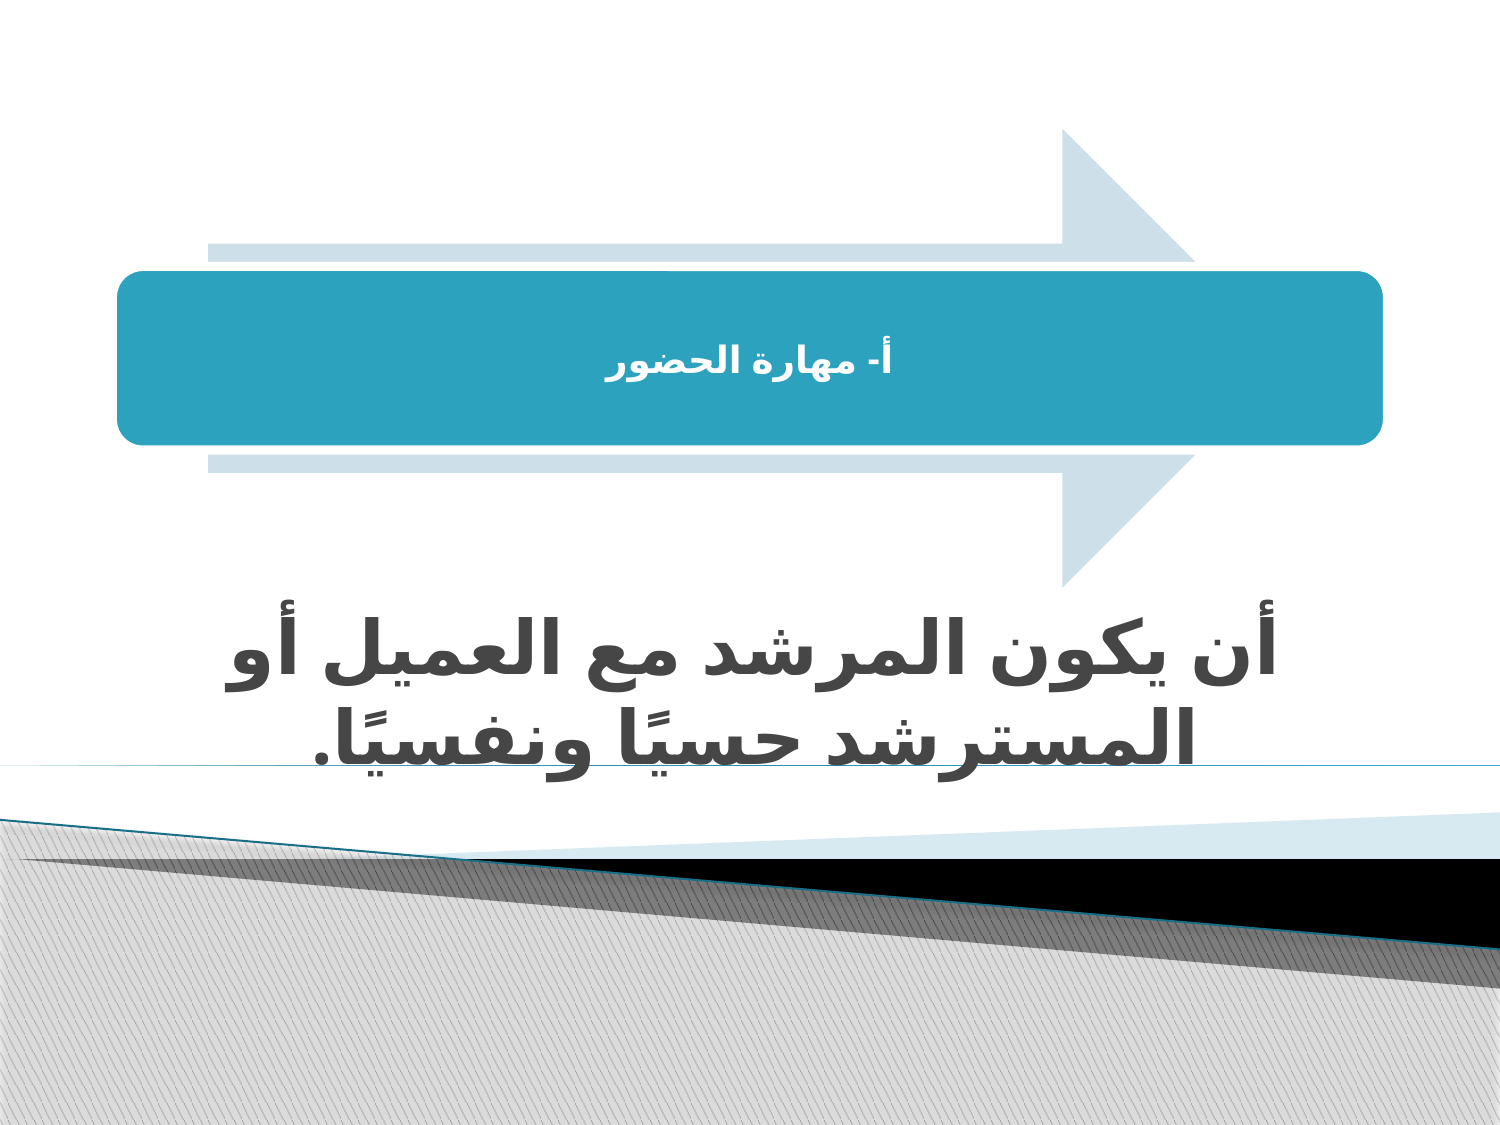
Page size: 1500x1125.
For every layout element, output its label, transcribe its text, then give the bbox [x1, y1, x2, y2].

subtitle أن يكون المرشد مع العميل أو المسترشد حسيًا ونفسيًا. [112, 598, 1388, 790]
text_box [112, 128, 1388, 588]
picture [5, 859, 1500, 989]
